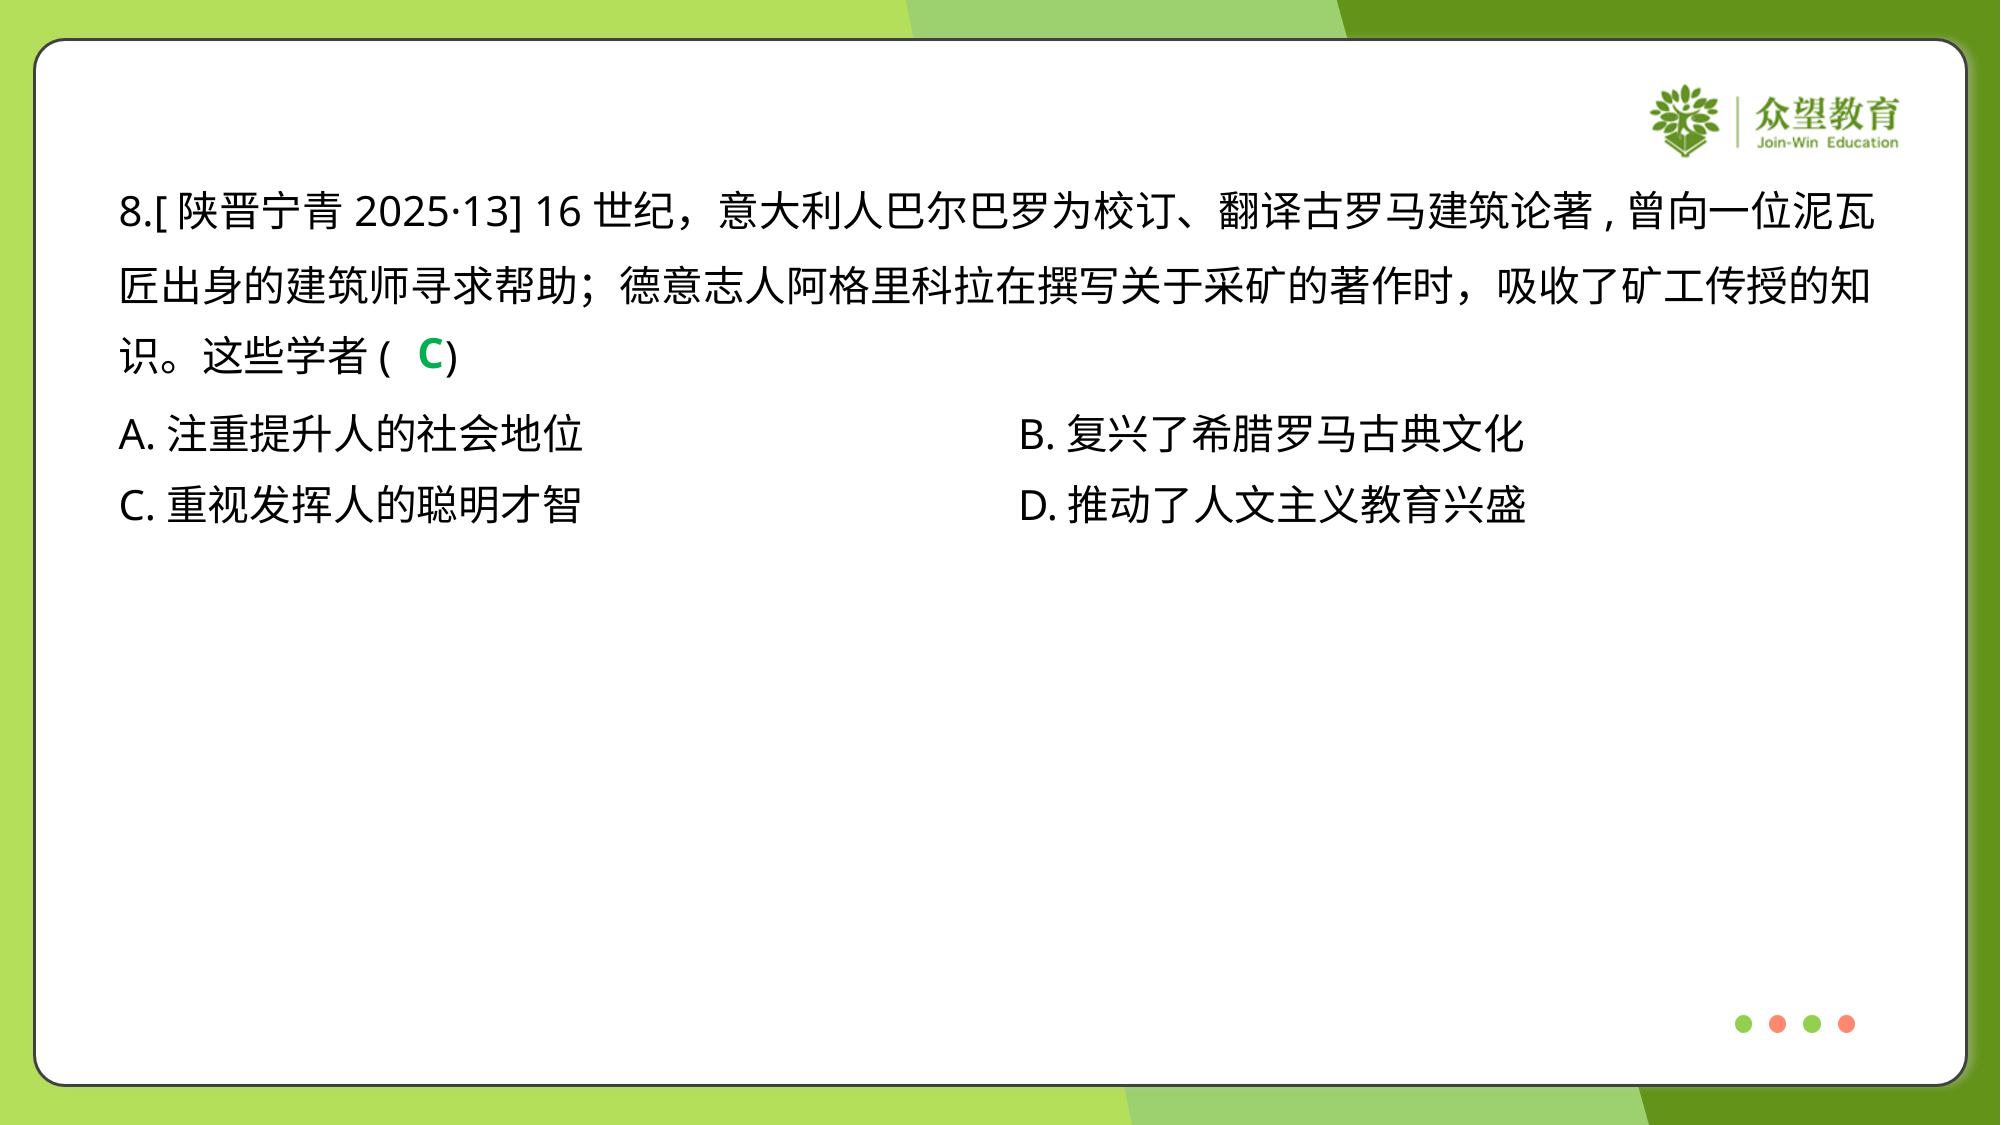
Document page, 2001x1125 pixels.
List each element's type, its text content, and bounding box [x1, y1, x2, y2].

text_box A.注重提升人的社会地位 B.复兴了希腊罗马古典文化 C.重视发挥人的聪明才智 D.推动了人文主义教育兴盛 [118, 382, 1883, 522]
text_box 8.[陕晋宁青2025·13] 16世纪，意大利人巴尔巴罗为校订、翻译古罗马建筑论著,曾向一位泥瓦 匠出身的建筑师寻求帮助；德意志人阿格里科拉在撰写关于采矿的著作时，吸收了矿工传授的知 识。这些学者( ) [118, 159, 1883, 373]
text_box C [401, 306, 460, 371]
picture [0, 0, 2000, 1125]
